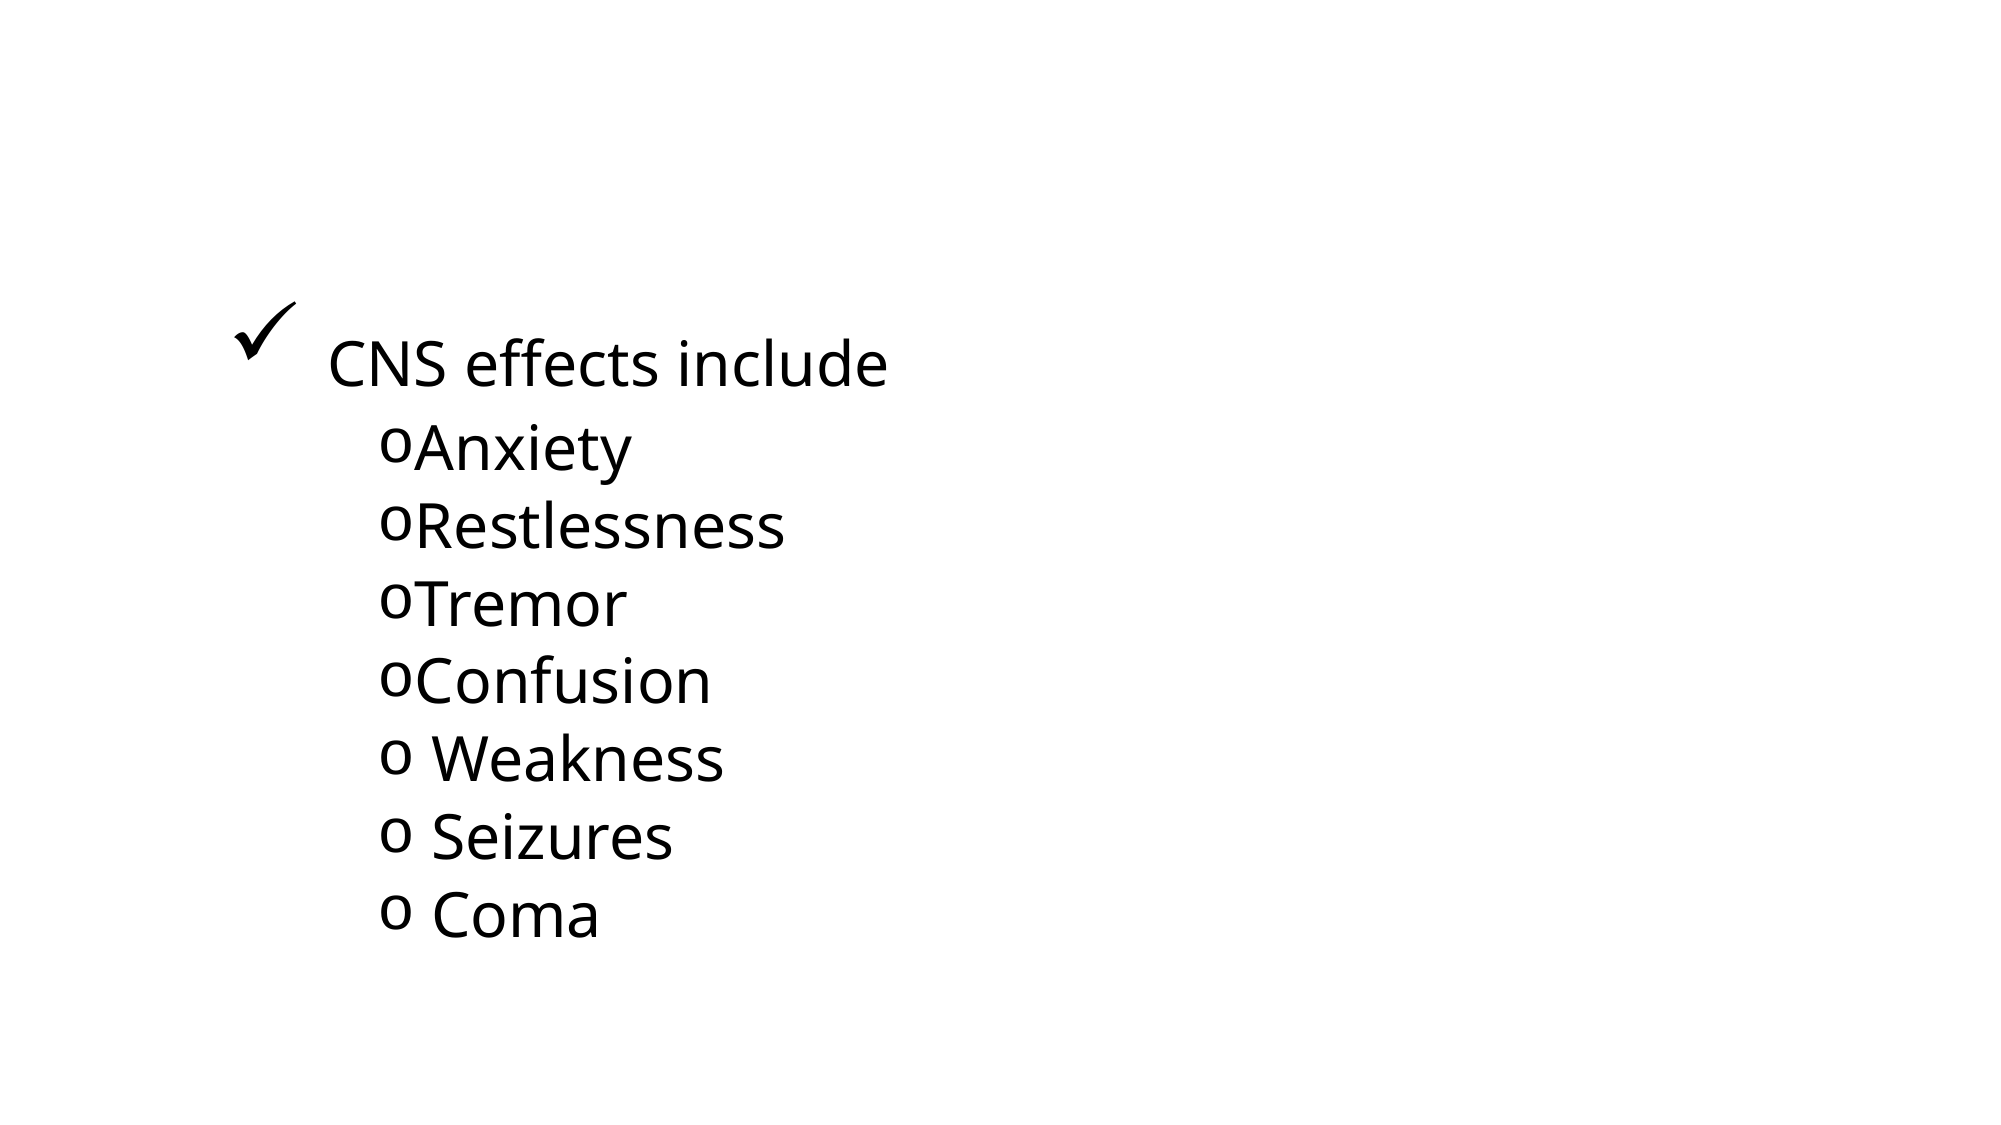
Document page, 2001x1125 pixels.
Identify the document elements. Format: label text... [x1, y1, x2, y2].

list CNS effects include Anxiety Restlessness Tremor Confusion Weakness Seizures Coma [137, 299, 1863, 1014]
